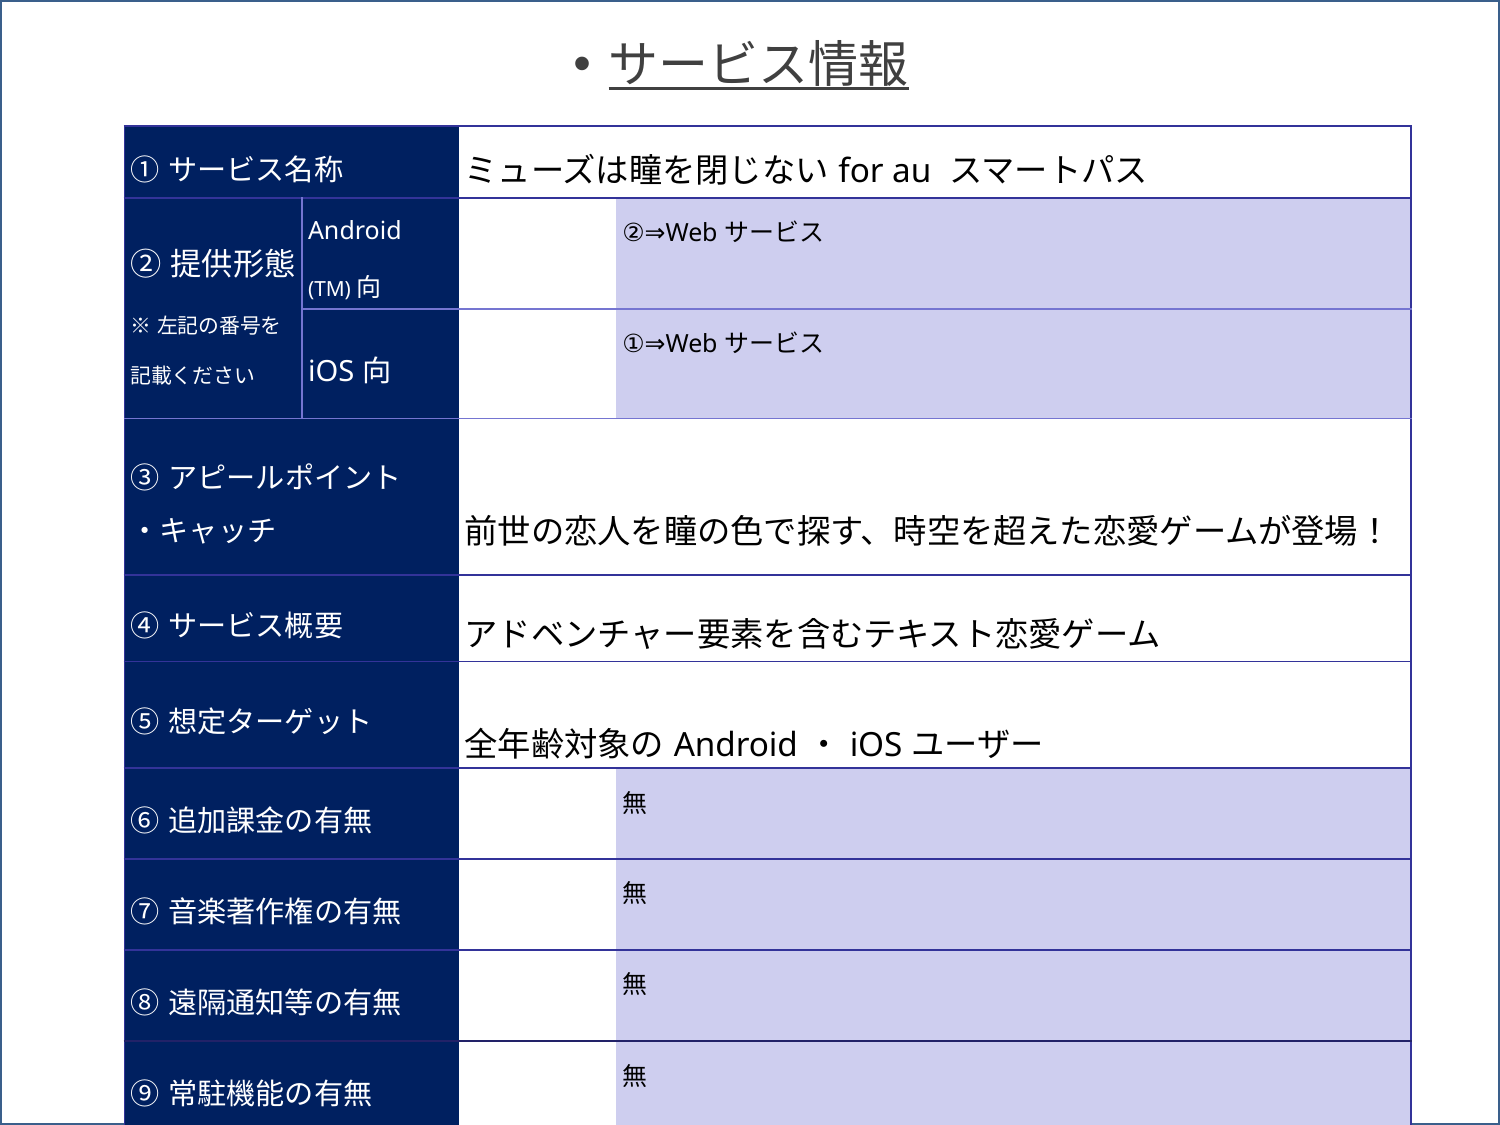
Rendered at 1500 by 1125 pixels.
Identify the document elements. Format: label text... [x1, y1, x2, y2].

table_cell 無 [616, 1042, 1410, 1125]
table_cell アドベンチャー要素を含むテキスト恋愛ゲーム [459, 576, 1410, 661]
table_cell [459, 310, 616, 418]
text_box [0, 0, 1500, 1125]
table_cell ②⇒Webサービス [616, 199, 1410, 308]
table_cell ④サービス概要 [125, 576, 459, 661]
table_cell ②提供形態 ※左記の番号を記載ください [125, 199, 301, 418]
table_header ①サービス名称 [125, 127, 459, 197]
table_cell [459, 951, 616, 1040]
table_cell ⑦音楽著作権の有無 [125, 860, 459, 949]
table_cell Android (TM)向 [303, 199, 459, 308]
table_cell ⑥追加課金の有無 [125, 769, 459, 858]
table_cell ⑨常駐機能の有無 [125, 1042, 459, 1125]
table_cell ⑤想定ターゲット [125, 662, 459, 767]
table_cell [459, 769, 616, 858]
table_header ミューズは瞳を閉じないfor au スマートパス [459, 127, 1410, 197]
table_cell 無 [616, 951, 1410, 1040]
table_cell [459, 860, 616, 949]
table_cell [459, 1042, 616, 1125]
table_cell 全年齢対象のAndroid・iOSユーザー [459, 662, 1410, 767]
table_cell ③アピールポイント ・キャッチ [125, 419, 459, 574]
table_cell 無 [616, 860, 1410, 949]
table_cell [459, 199, 616, 308]
table_cell ①⇒Webサービス [616, 310, 1410, 418]
table_cell 前世の恋人を瞳の色で探す、時空を超えた恋愛ゲームが登場！ [459, 419, 1410, 574]
table_cell 無 [616, 769, 1410, 858]
text_box サービス情報 [324, 24, 1175, 85]
table_cell iOS向 [303, 310, 459, 418]
table_cell ⑧遠隔通知等の有無 [125, 951, 459, 1040]
